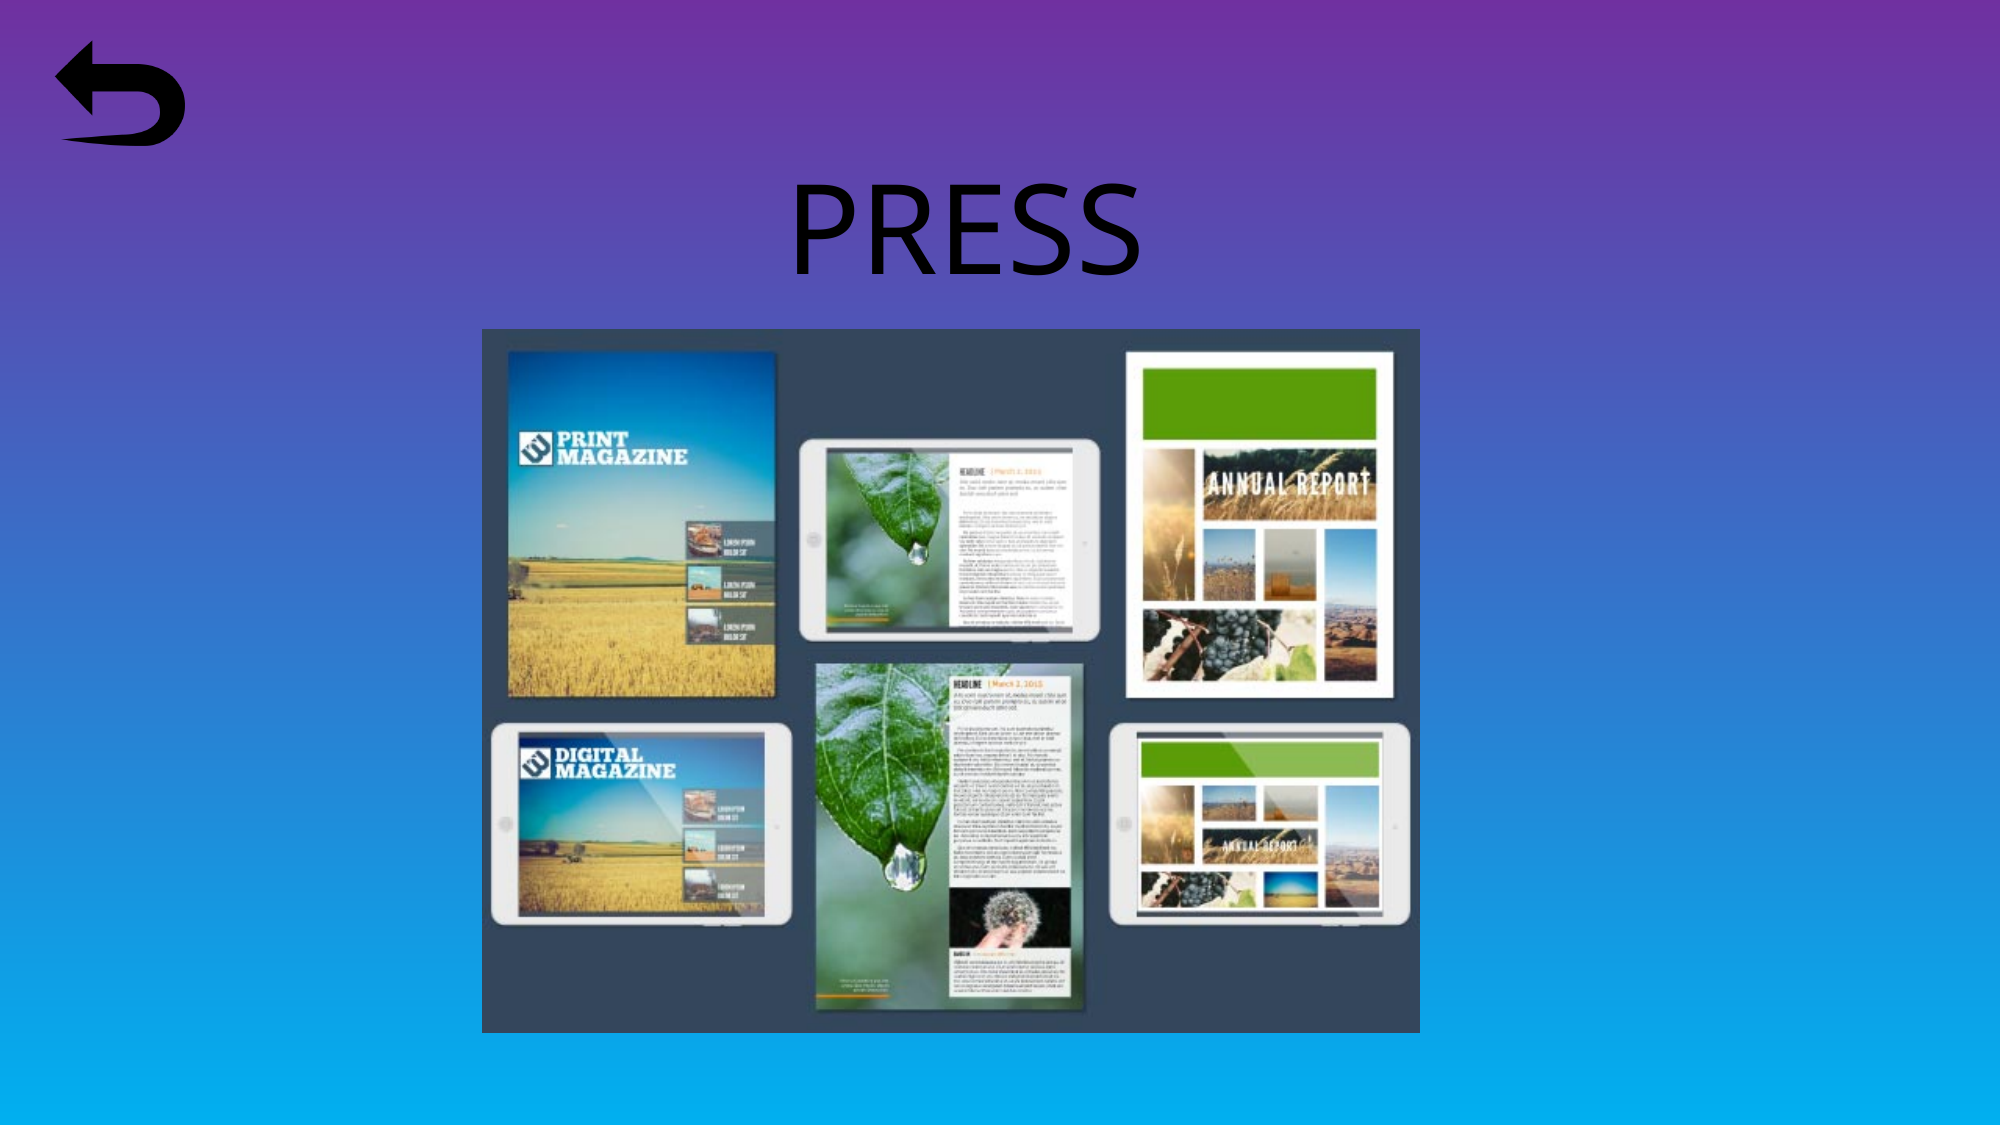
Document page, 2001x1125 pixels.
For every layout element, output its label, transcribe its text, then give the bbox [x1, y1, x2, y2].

picture [0, 329, 2000, 1032]
title PRESS [215, 110, 1716, 310]
picture [45, 18, 196, 169]
